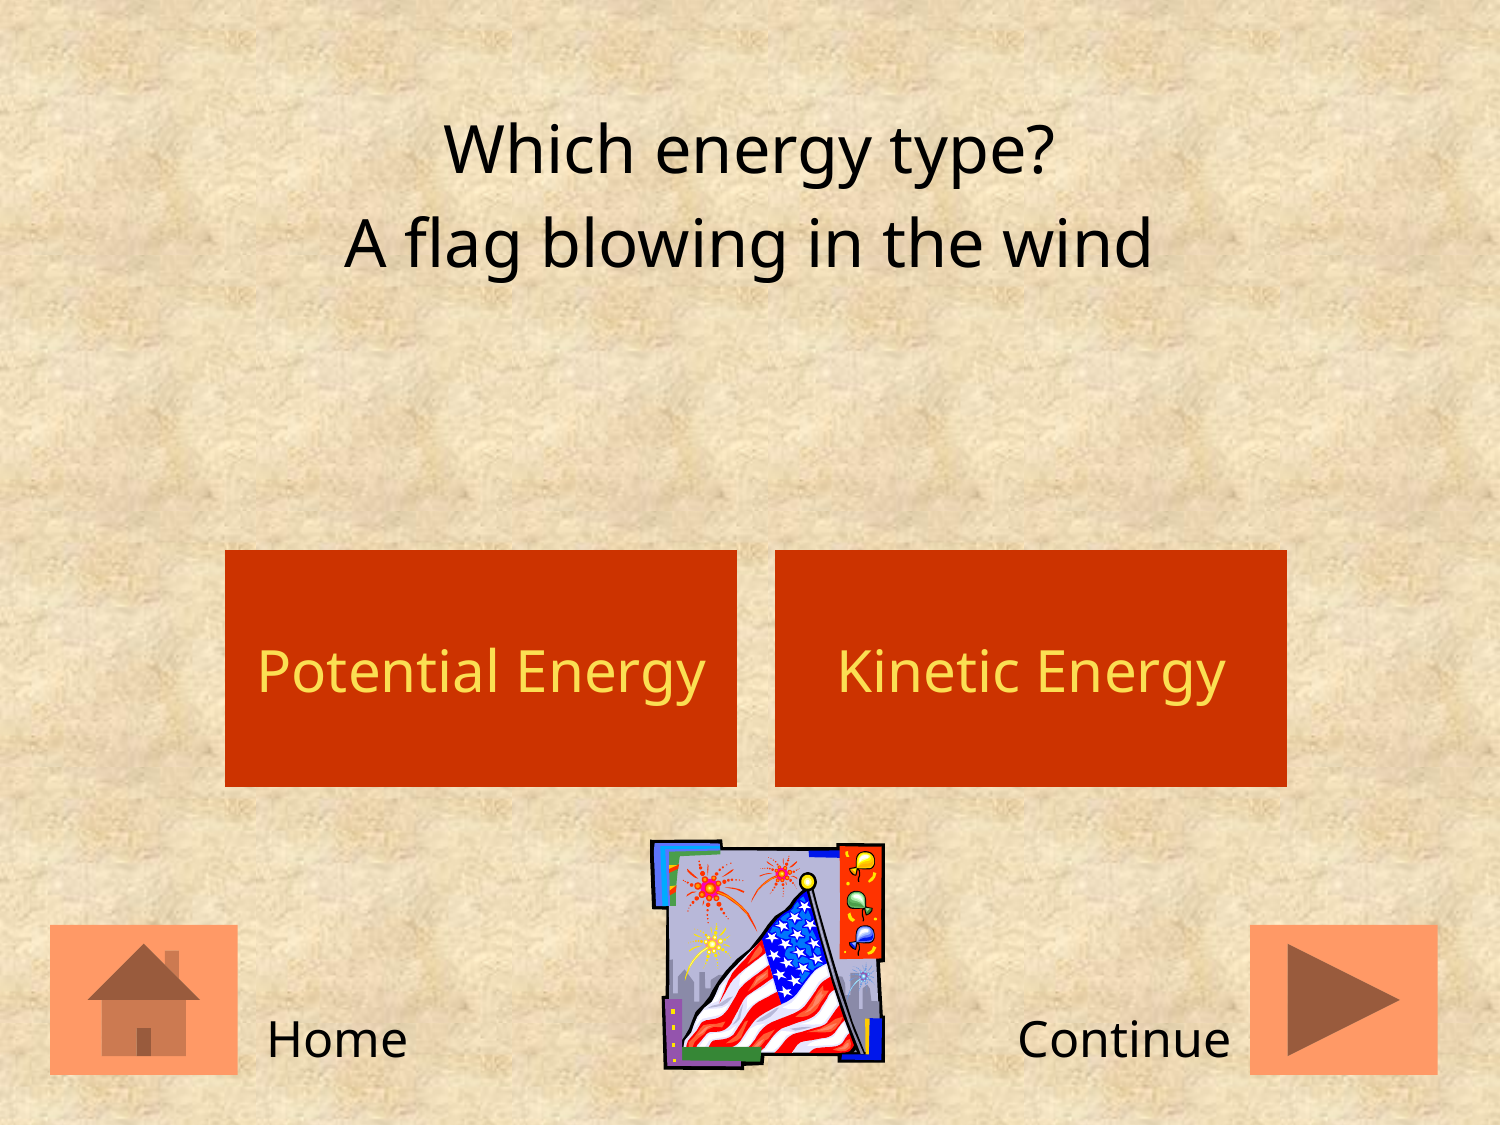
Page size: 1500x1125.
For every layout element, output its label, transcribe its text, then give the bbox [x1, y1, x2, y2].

text_box [1250, 924, 1438, 1075]
text_box Which energy type? A flag blowing in the wind [224, 99, 1275, 388]
text_box Potential Energy [224, 549, 738, 788]
text_box Continue [999, 999, 1250, 1075]
text_box Home [249, 999, 425, 1075]
text_box [50, 924, 238, 1075]
text_box Kinetic Energy [774, 549, 1288, 788]
picture [0, 0, 1500, 1125]
